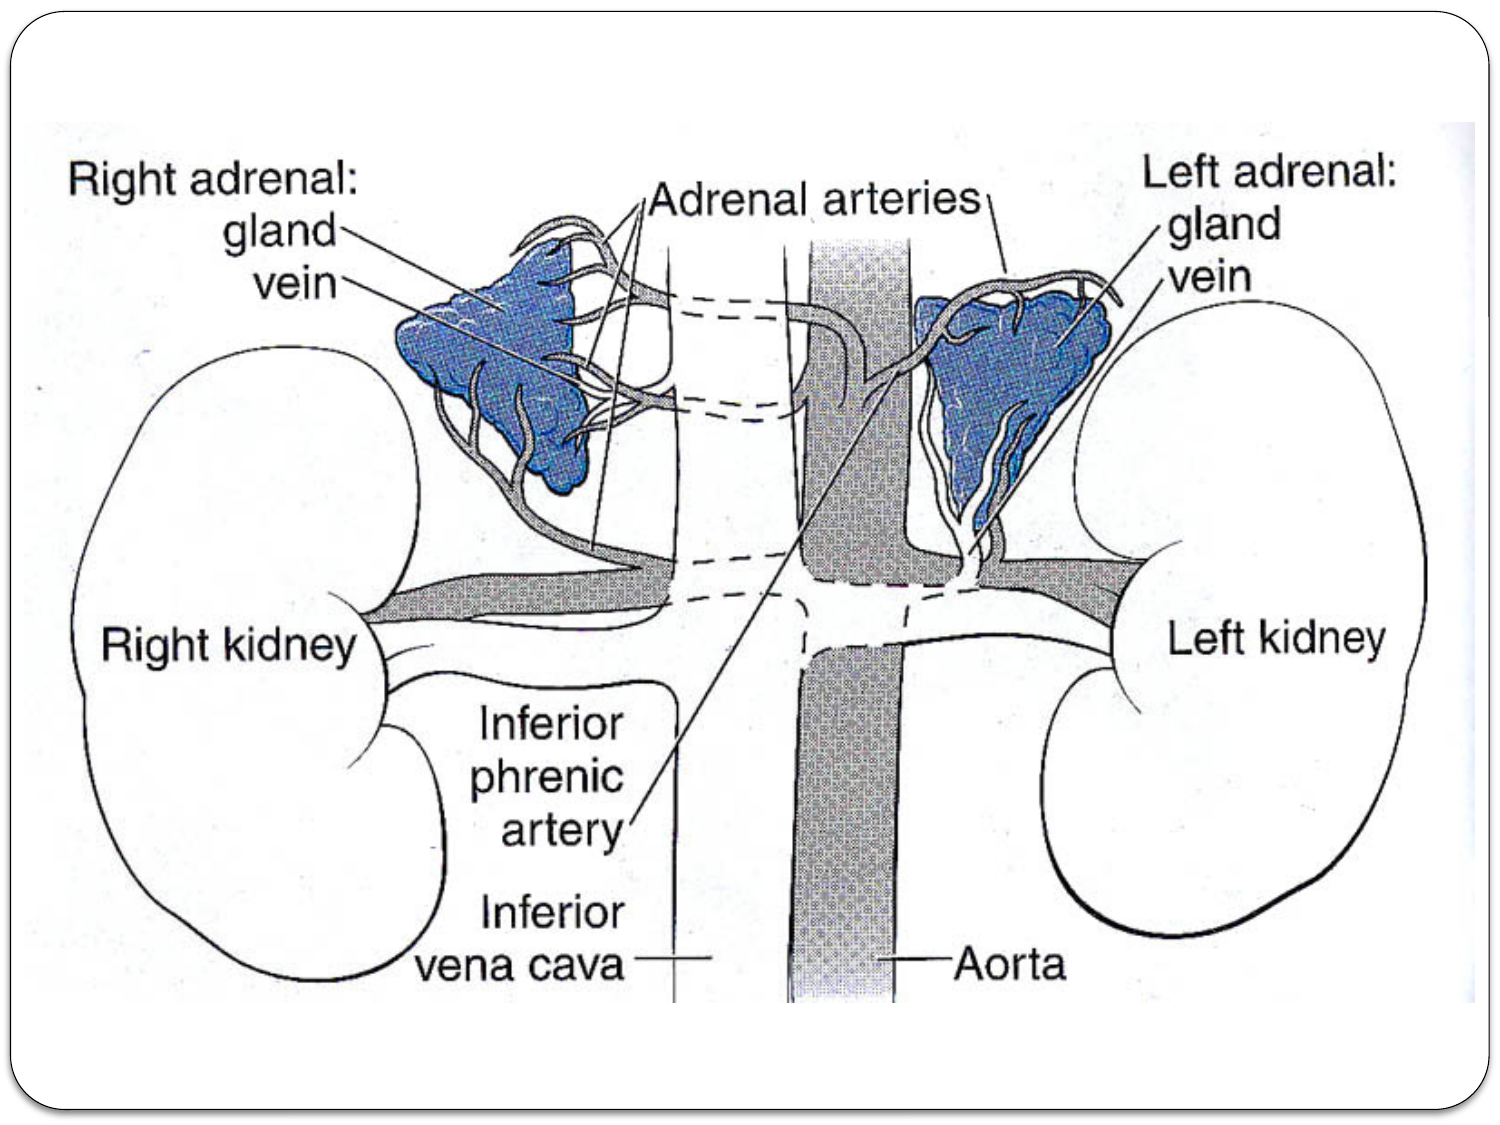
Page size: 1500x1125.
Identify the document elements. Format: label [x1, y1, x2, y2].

picture [24, 121, 1476, 1003]
